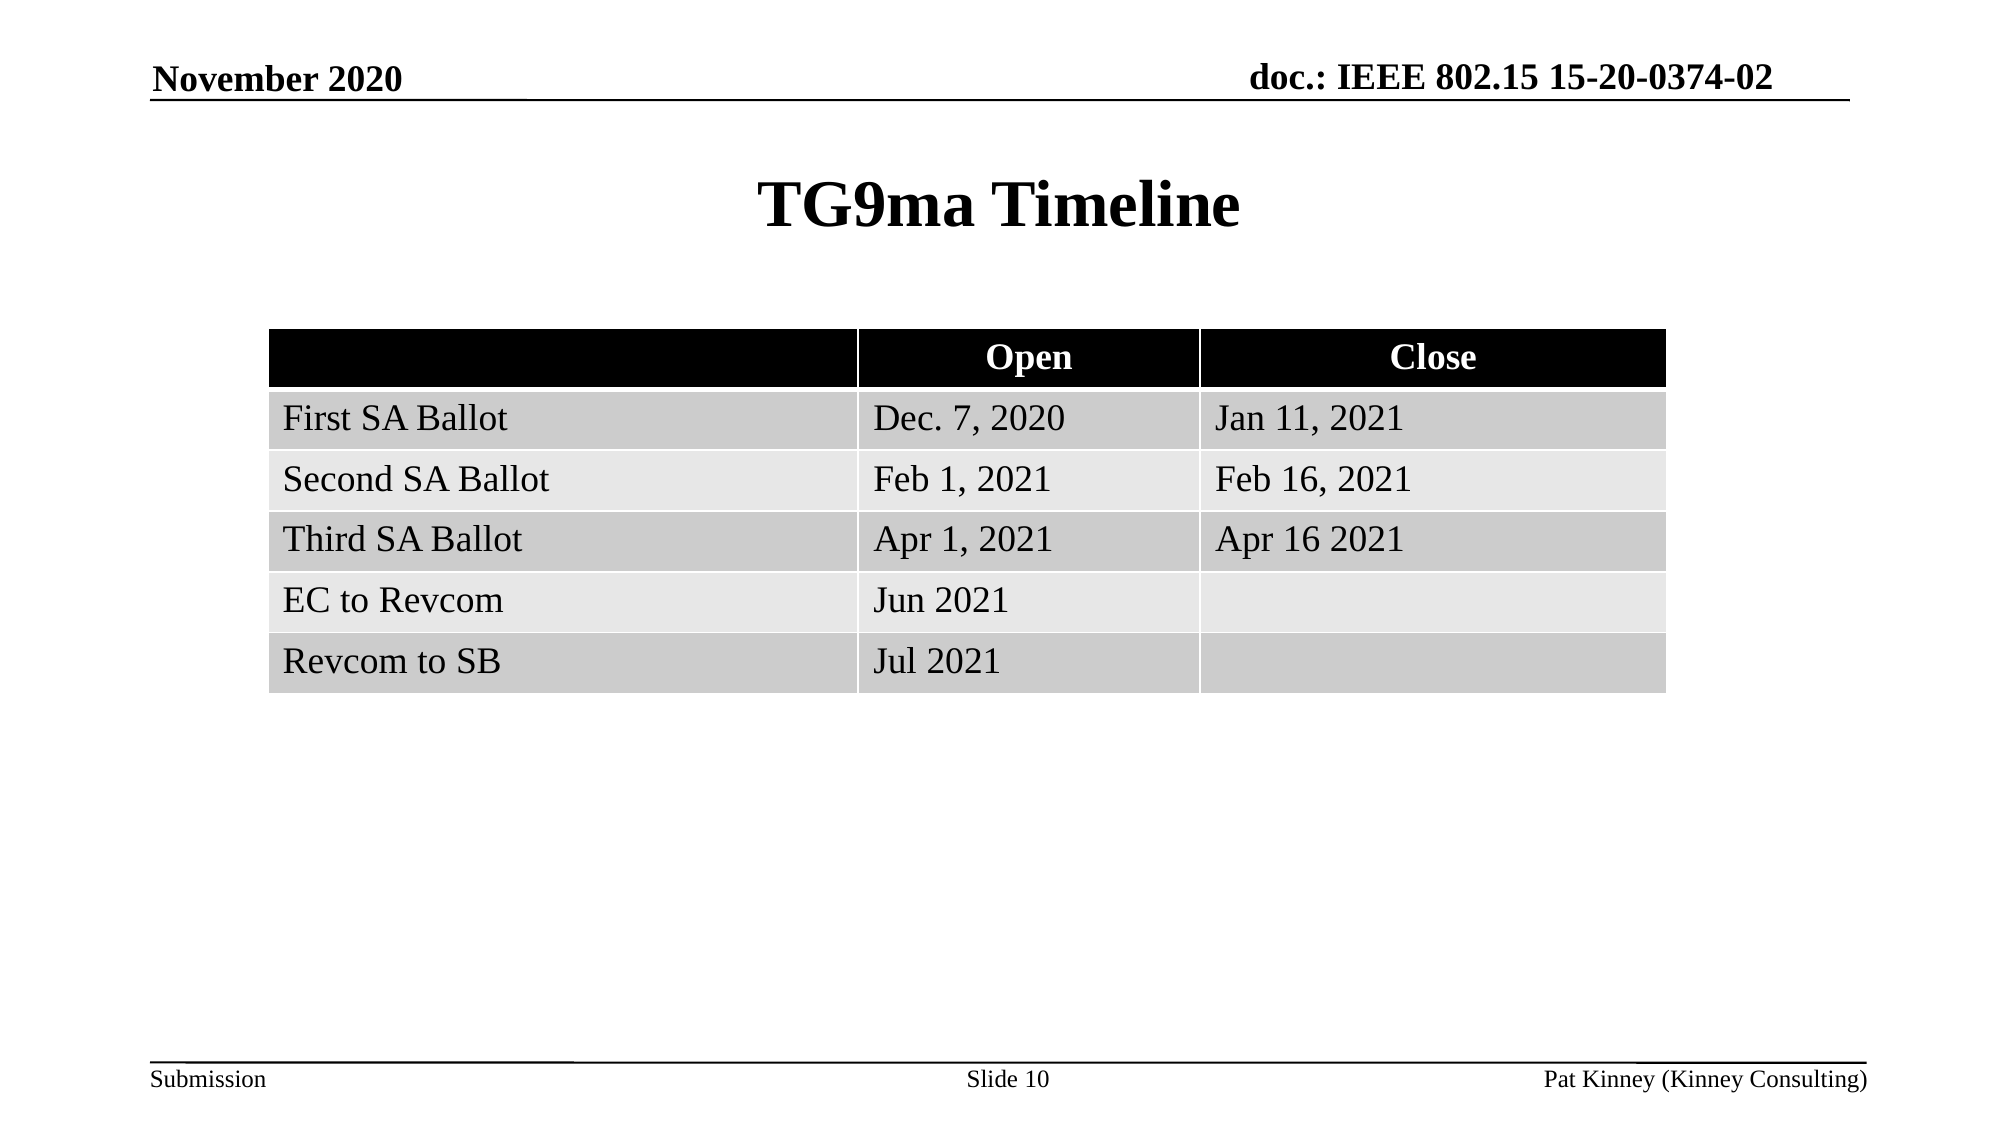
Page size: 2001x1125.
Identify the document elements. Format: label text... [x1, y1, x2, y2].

text_box Pat Kinney (Kinney Consulting) [1171, 1062, 1869, 1092]
table_cell Revcom to SB [269, 633, 857, 693]
text_box TG9ma Timeline [149, 112, 1850, 287]
table_cell EC to Revcom [269, 573, 857, 632]
table_cell Feb 1, 2021 [859, 451, 1199, 510]
table_cell Jun 2021 [859, 573, 1199, 632]
table_cell [1201, 573, 1666, 632]
text_box Slide 10 [950, 1062, 1066, 1122]
table_cell Apr 1, 2021 [859, 512, 1199, 571]
text_box November 2020 [152, 54, 563, 100]
table_header Open [859, 329, 1199, 387]
table_cell Feb 16, 2021 [1201, 451, 1666, 510]
table_cell Jan 11, 2021 [1201, 392, 1666, 449]
table_cell Jul 2021 [859, 633, 1199, 693]
table_header [269, 329, 857, 387]
table_cell Third SA Ballot [269, 512, 857, 571]
table_cell Apr 16 2021 [1201, 512, 1666, 571]
table_cell [1201, 633, 1666, 693]
table_cell Second SA Ballot [269, 451, 857, 510]
table_cell Dec. 7, 2020 [859, 392, 1199, 449]
table_header Close [1201, 329, 1666, 387]
table_cell First SA Ballot [269, 392, 857, 449]
